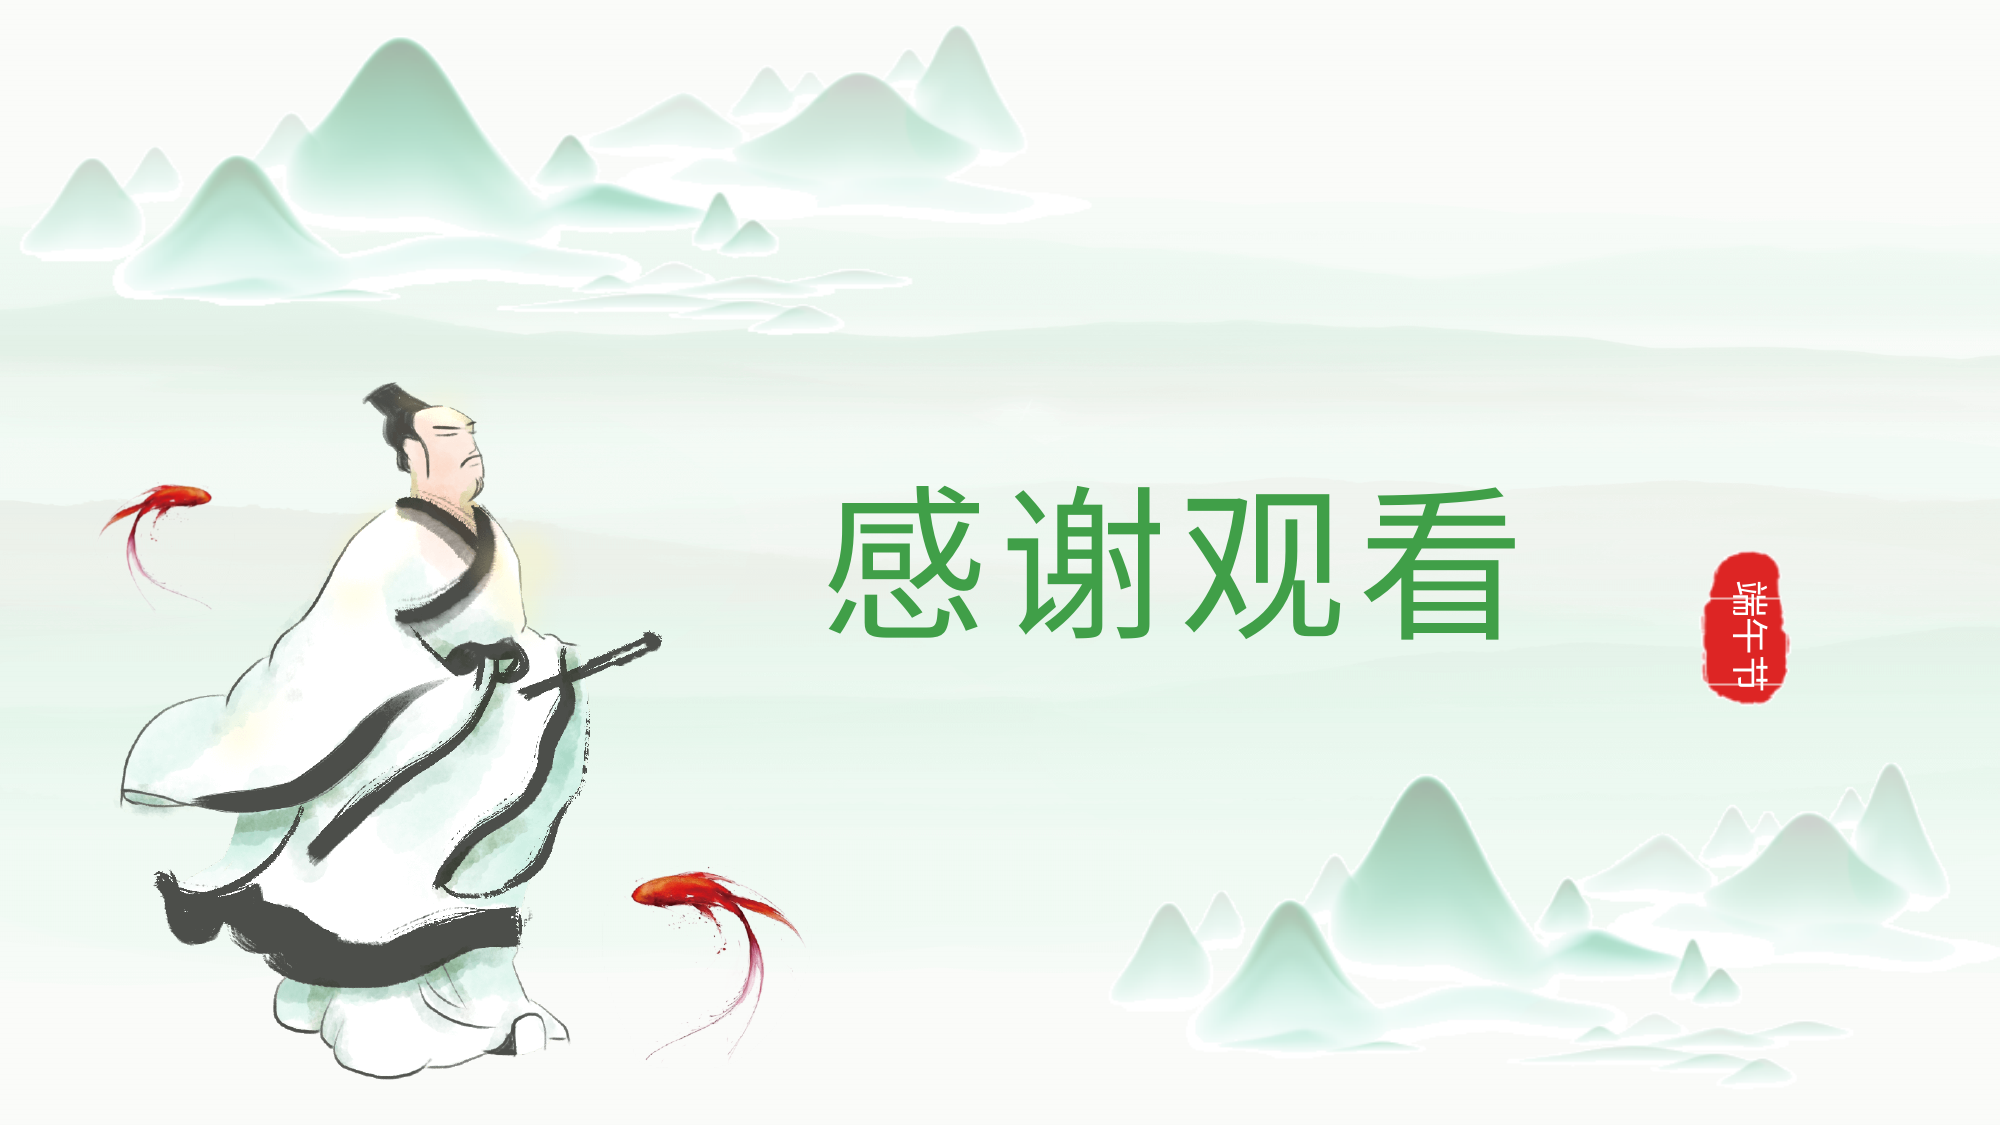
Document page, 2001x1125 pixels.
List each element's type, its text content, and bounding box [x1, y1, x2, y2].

picture [0, 0, 2000, 1125]
text_box 感谢观看 [806, 452, 1542, 668]
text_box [1676, 546, 1811, 724]
